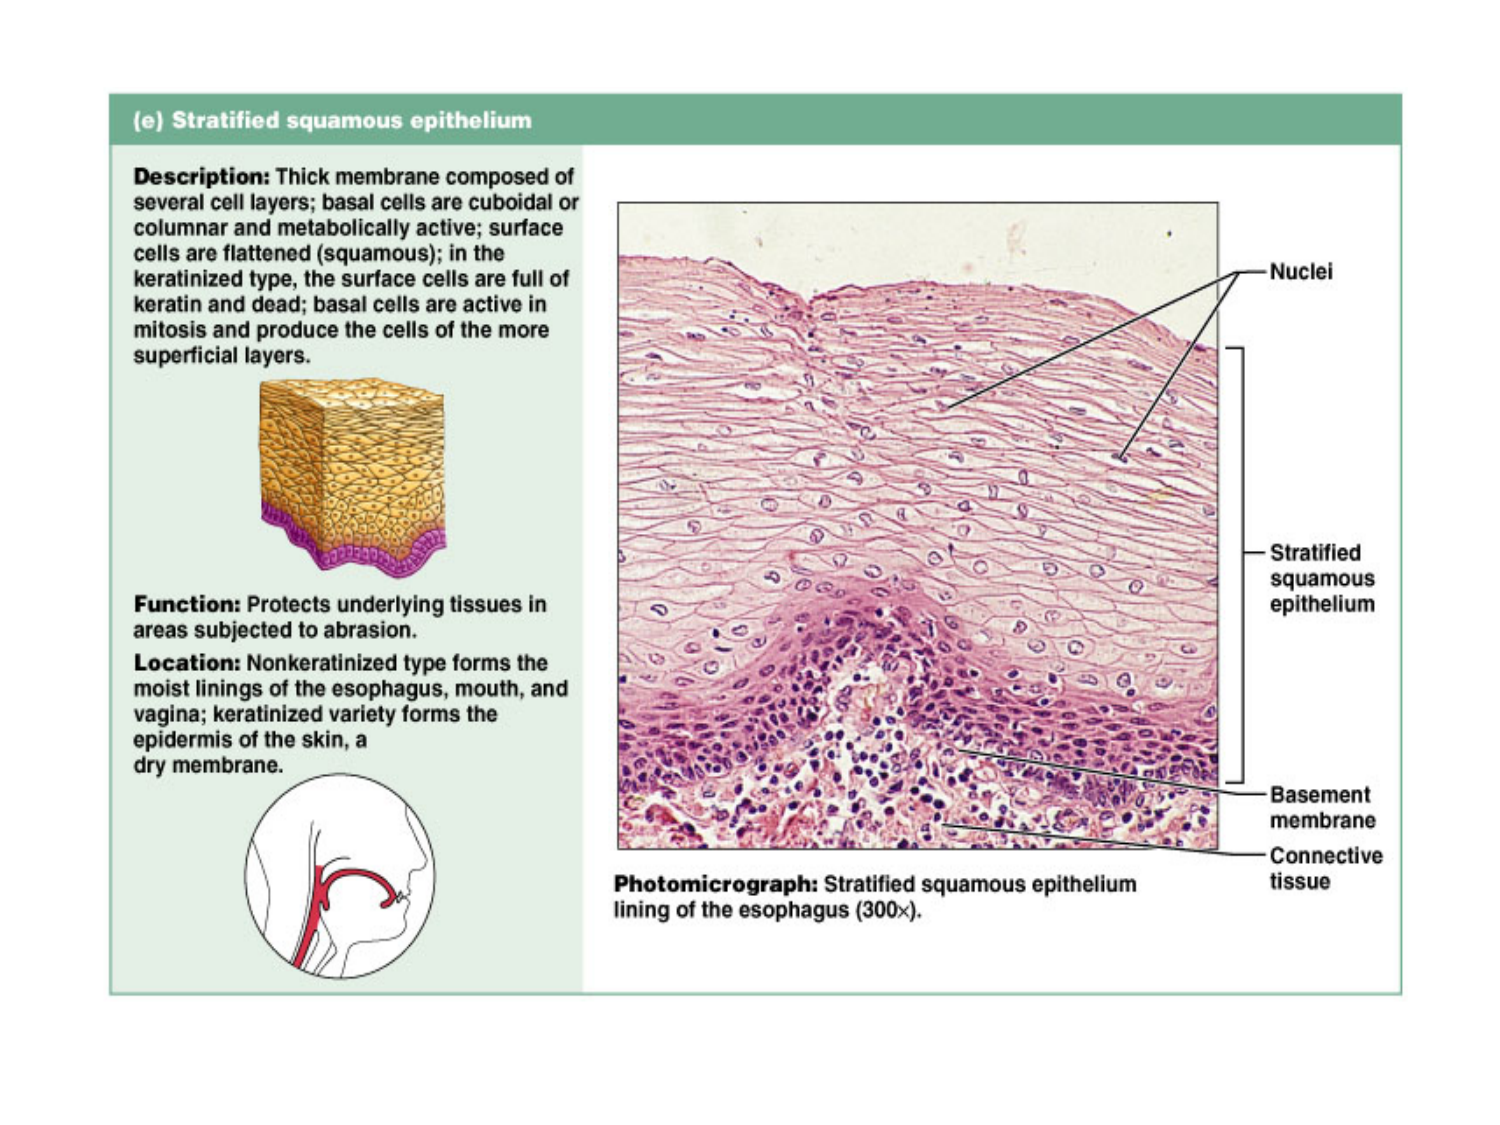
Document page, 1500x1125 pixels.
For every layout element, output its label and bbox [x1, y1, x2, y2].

list [62, 87, 1451, 1006]
